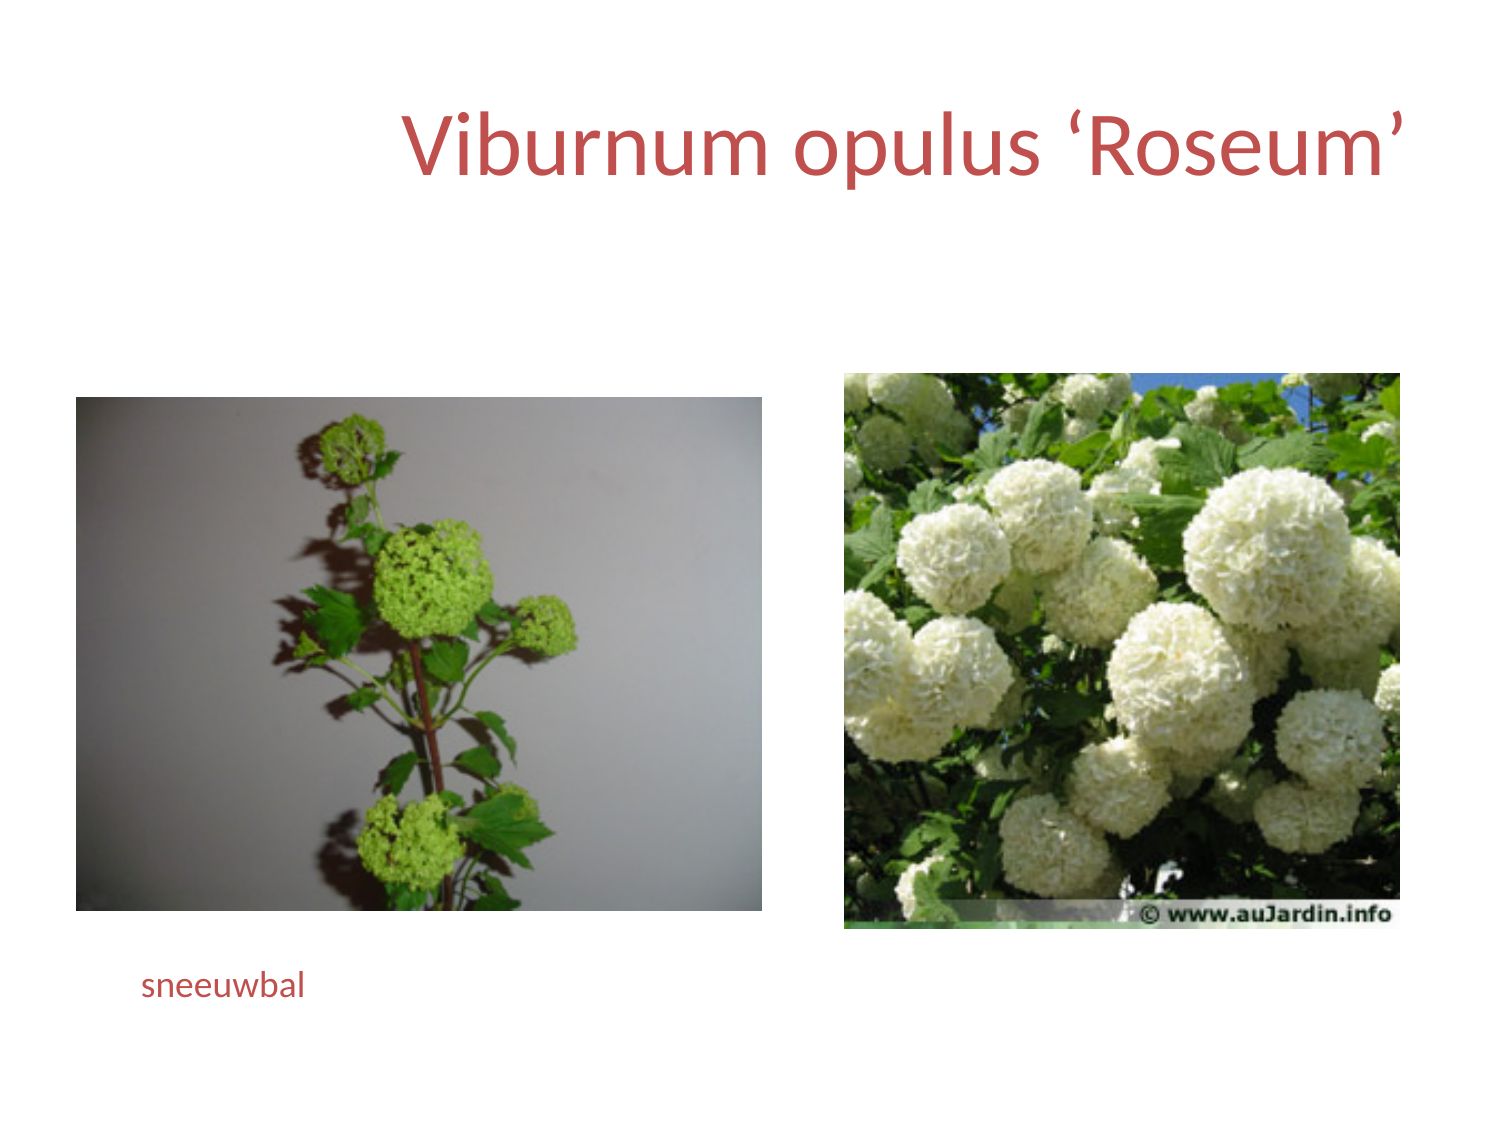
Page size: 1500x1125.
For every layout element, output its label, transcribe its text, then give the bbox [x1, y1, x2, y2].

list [844, 373, 1400, 929]
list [76, 396, 762, 912]
text_box sneeuwbal [41, 952, 1104, 1012]
title Viburnum opulus ‘Roseum’ [75, 45, 1425, 233]
